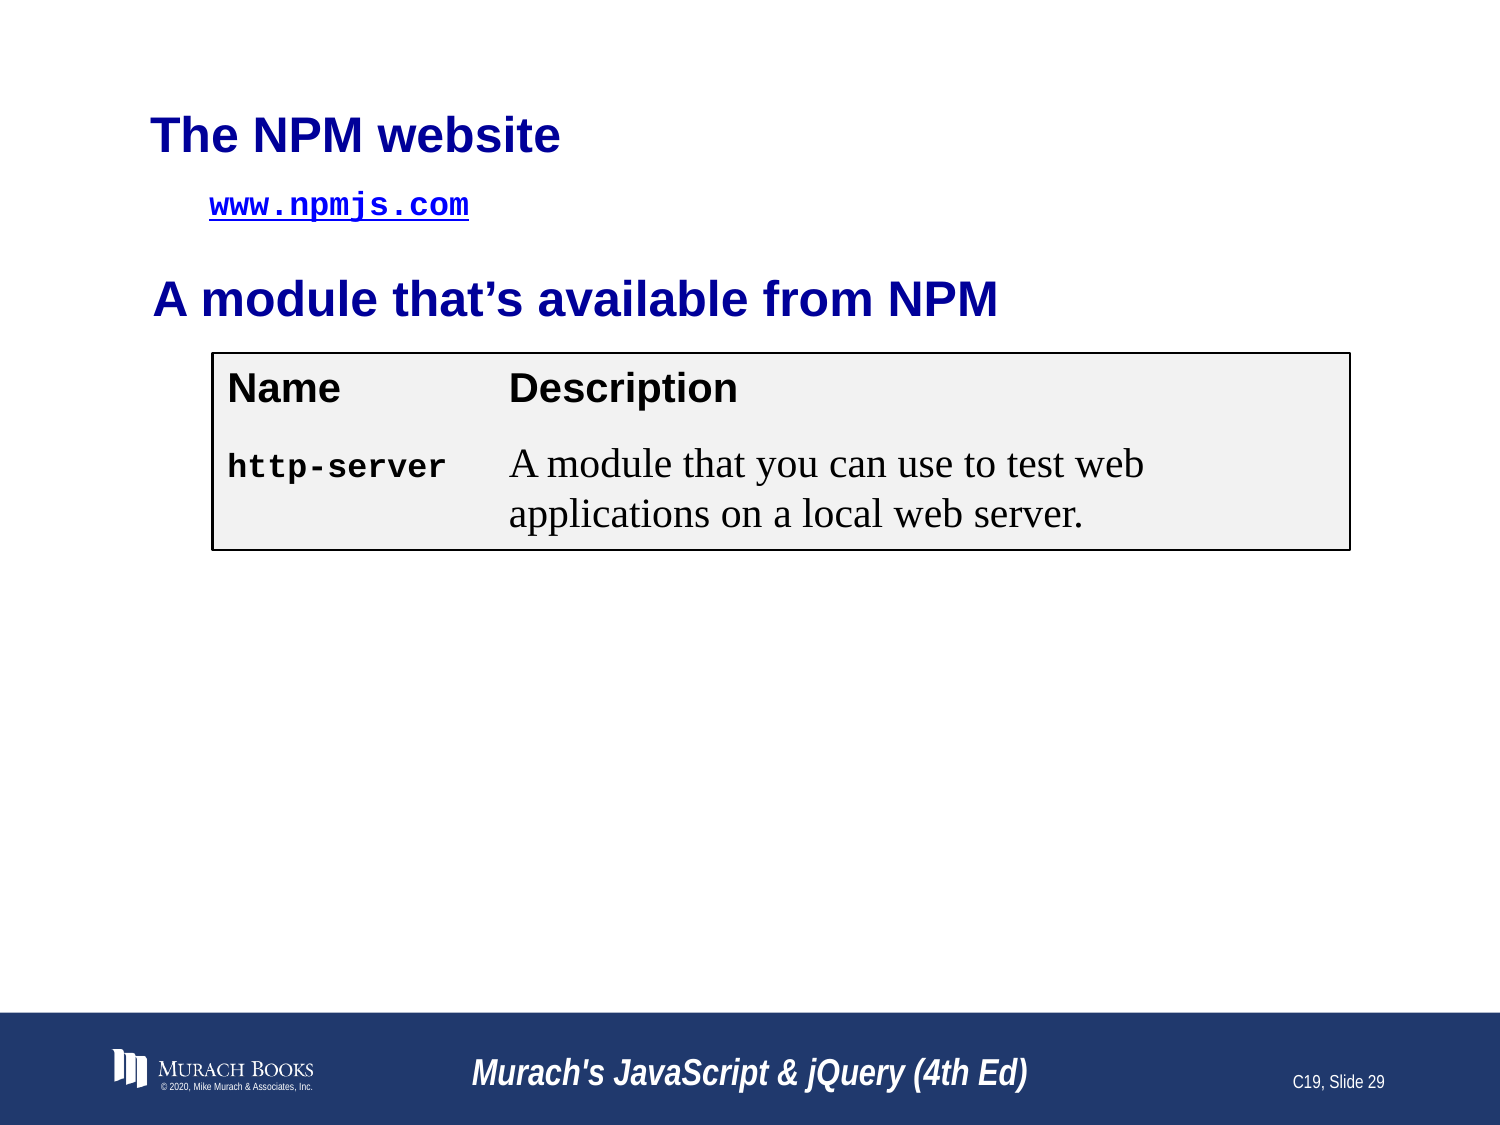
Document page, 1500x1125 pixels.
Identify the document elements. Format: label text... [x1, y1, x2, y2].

list www.npmjs.com A module that’s available from NPM [137, 174, 1350, 338]
title The NPM website [150, 102, 1350, 164]
list Name Description http-server A module that you can use to test web applications on a local web server. [210, 350, 1353, 553]
slide_number Murach's JavaScript & jQuery (4th Ed) [463, 1025, 1050, 1100]
slide_number C19, Slide 29 [1087, 1025, 1400, 1100]
footer © 2020, Mike Murach & Associates, Inc. [12, 1025, 463, 1100]
